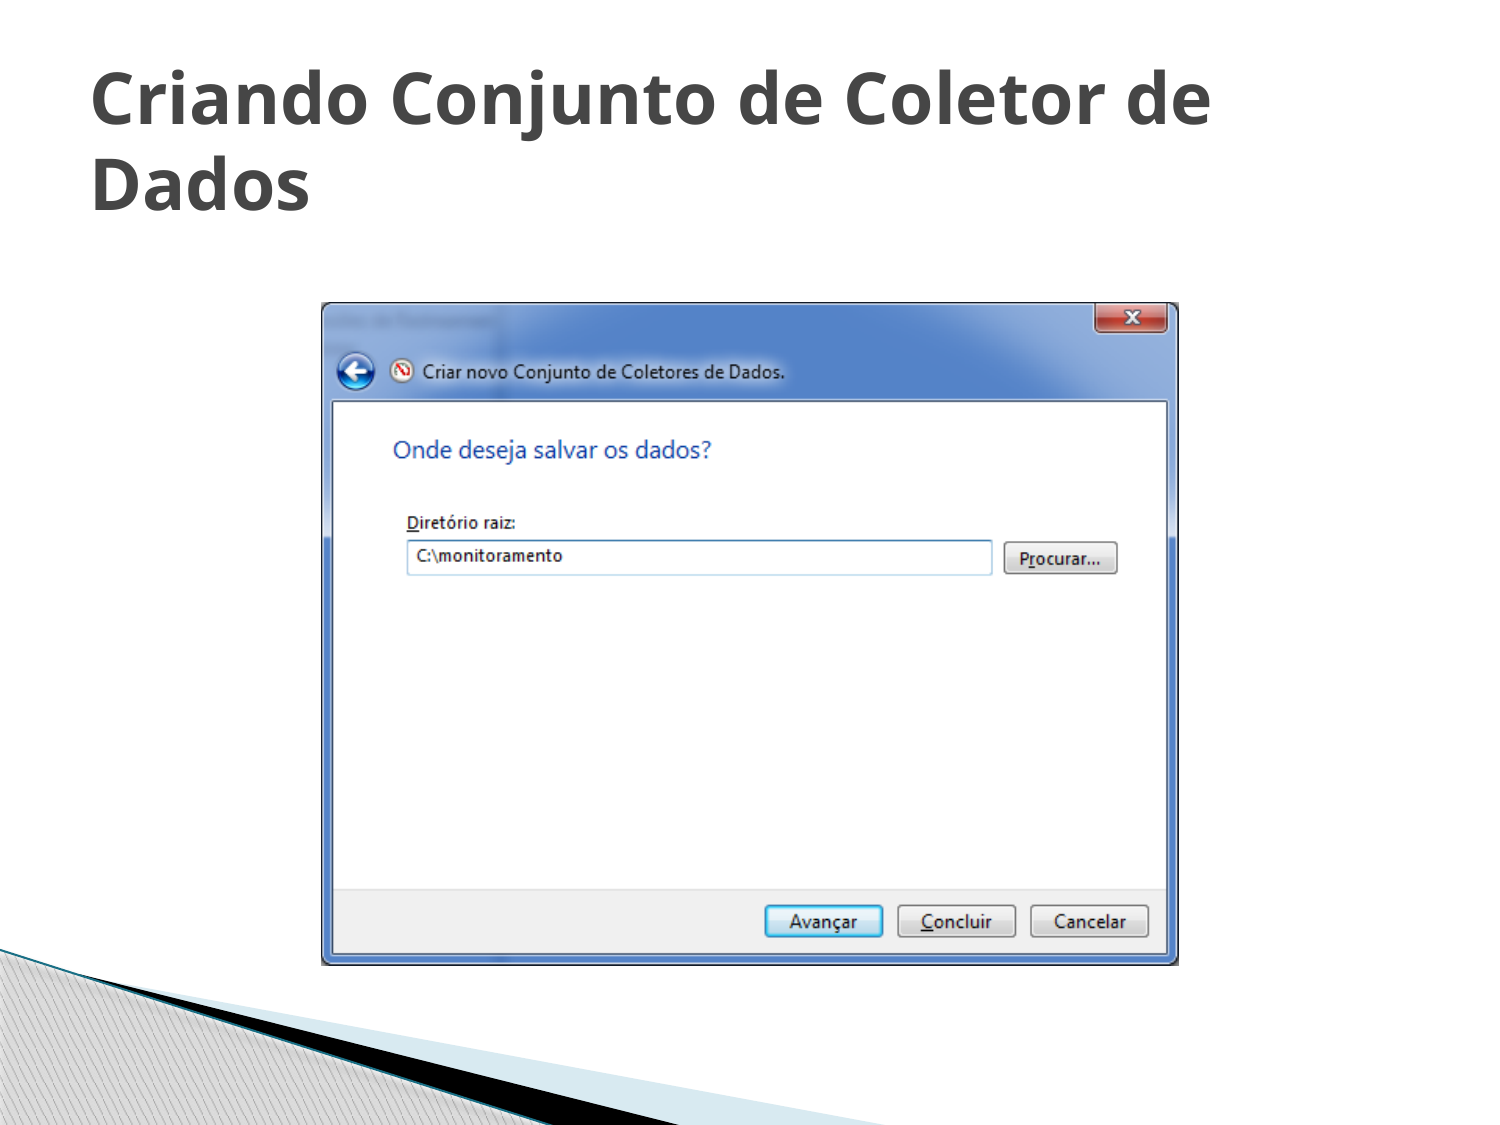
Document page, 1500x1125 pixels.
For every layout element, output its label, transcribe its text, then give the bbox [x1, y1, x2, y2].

picture [320, 302, 1180, 966]
title Criando Conjunto de Coletor de Dados [75, 45, 1425, 233]
